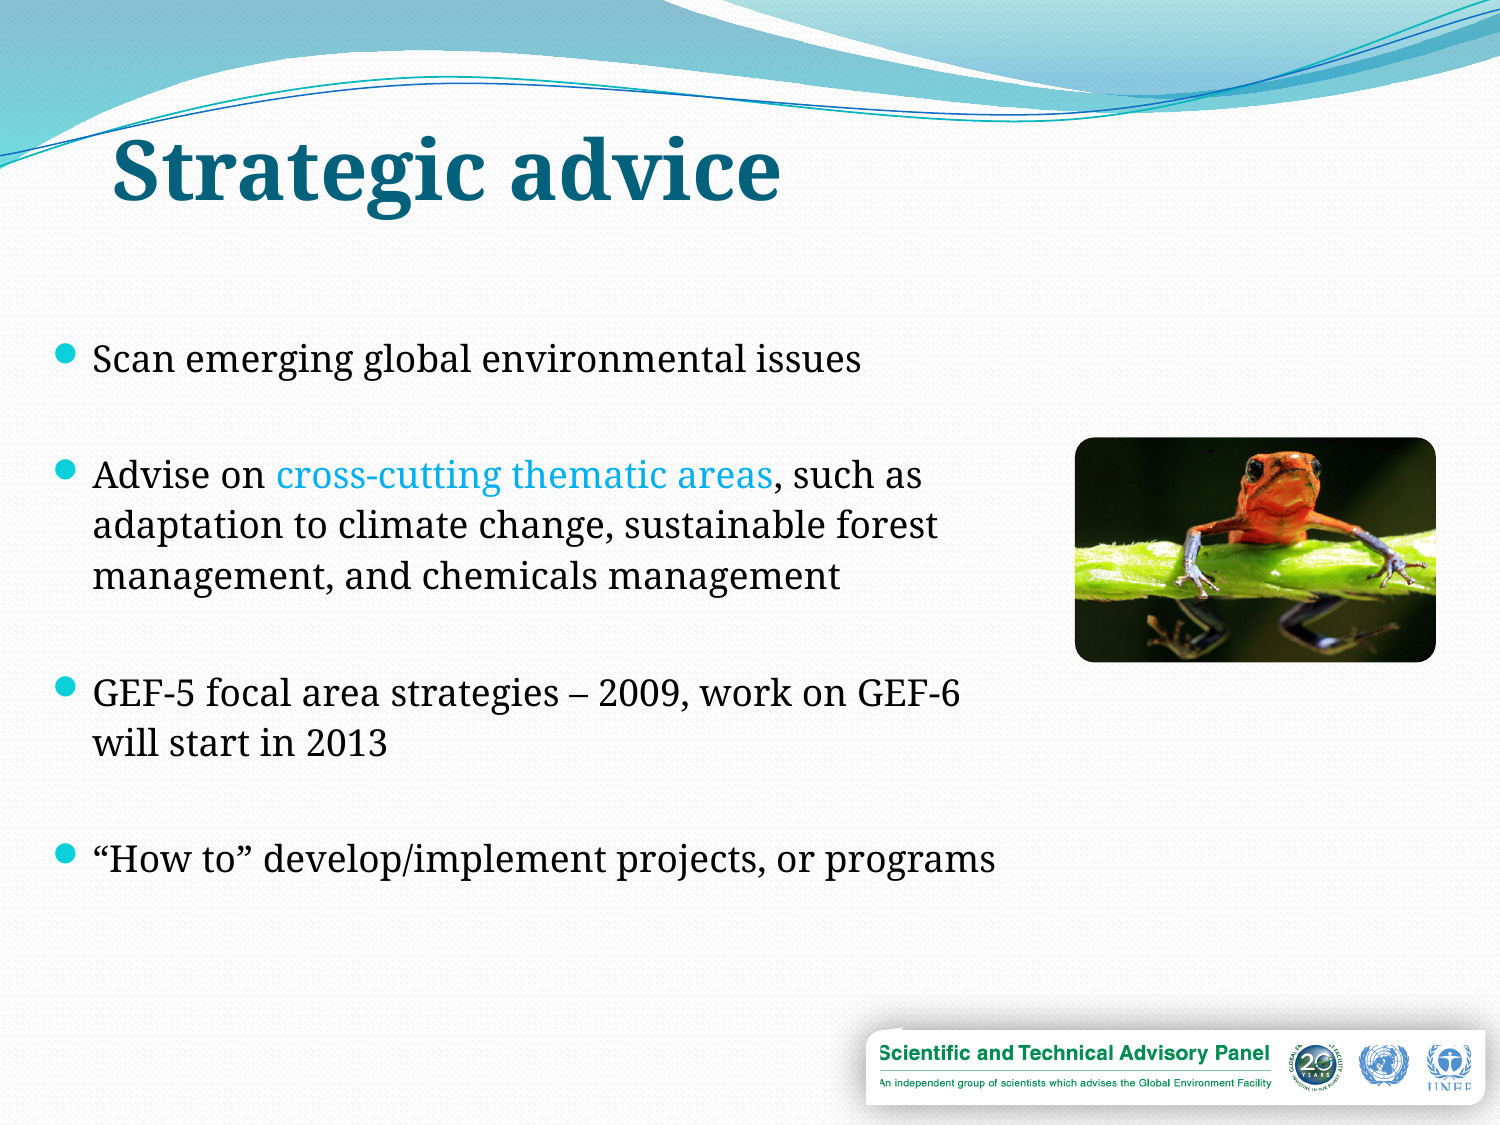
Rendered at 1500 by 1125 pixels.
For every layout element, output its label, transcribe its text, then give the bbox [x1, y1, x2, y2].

picture [1074, 437, 1437, 663]
title Strategic advice [112, 87, 1413, 225]
picture [872, 1037, 1479, 1099]
list Scan emerging global environmental issues Advise on cross-cutting thematic areas, such as adaptation to climate change, sustainable forest management, and chemicals management GEF-5 focal area strategies – 2009, work on GEF-6 will start in 2013 “How to” develop/implement projects, or programs [37, 324, 1050, 900]
